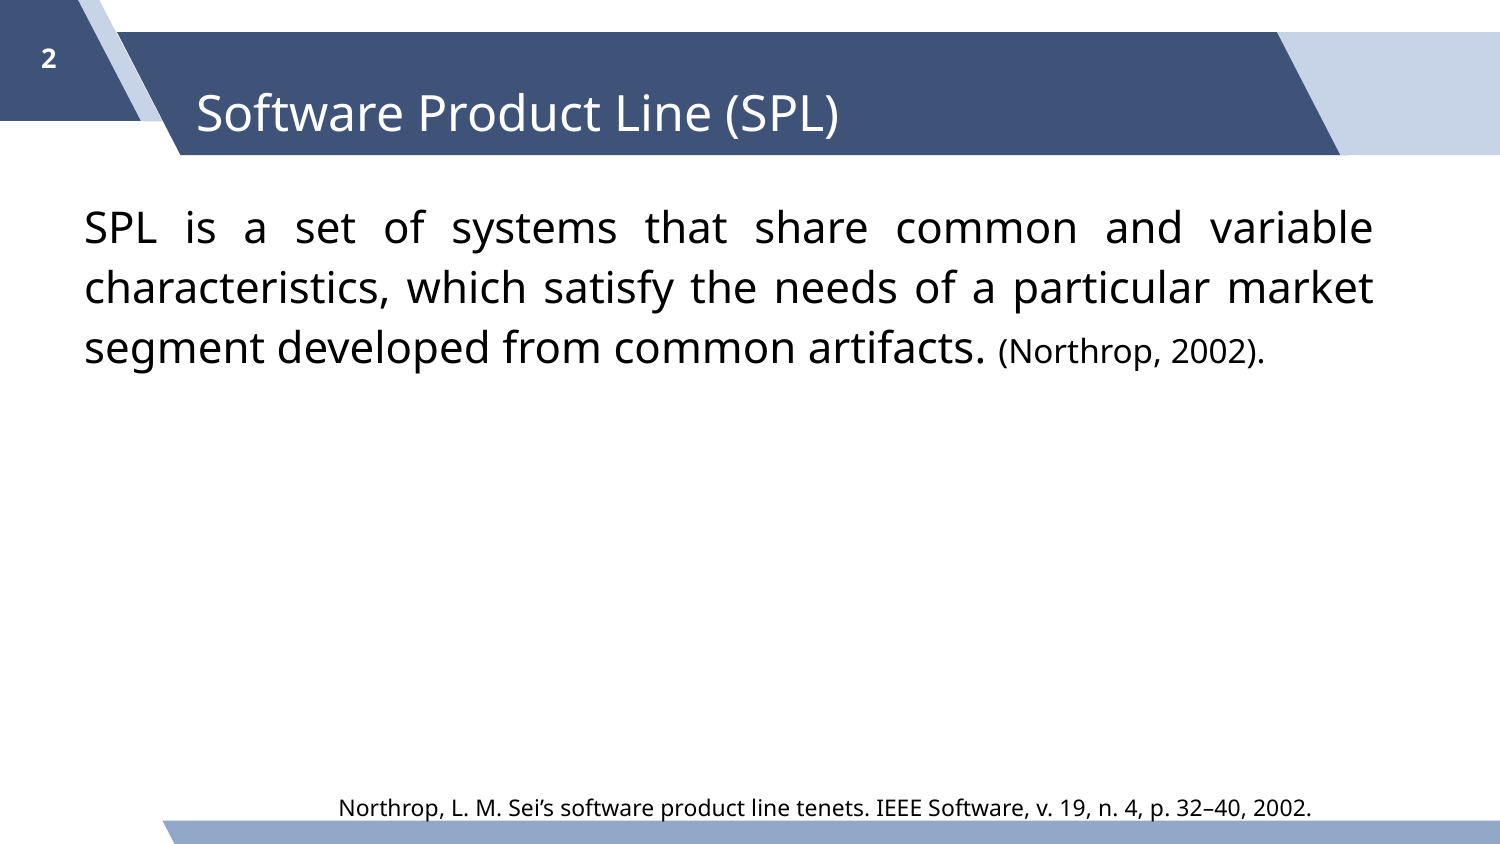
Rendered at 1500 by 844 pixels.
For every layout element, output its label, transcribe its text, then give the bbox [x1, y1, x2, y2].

slide_number ‹#› [0, 0, 98, 121]
list SPL is a set of systems that share common and variable characteristics, which satisfy the needs of a particular market segment developed from common artifacts. (Northrop, 2002). [69, 176, 1390, 737]
text_box Northrop, L. M. Sei’s software product line tenets. IEEE Software, v. 19, n. 4, p. 32–40, 2002. [323, 774, 1477, 836]
title Software Product Line (SPL) [181, 45, 1285, 169]
